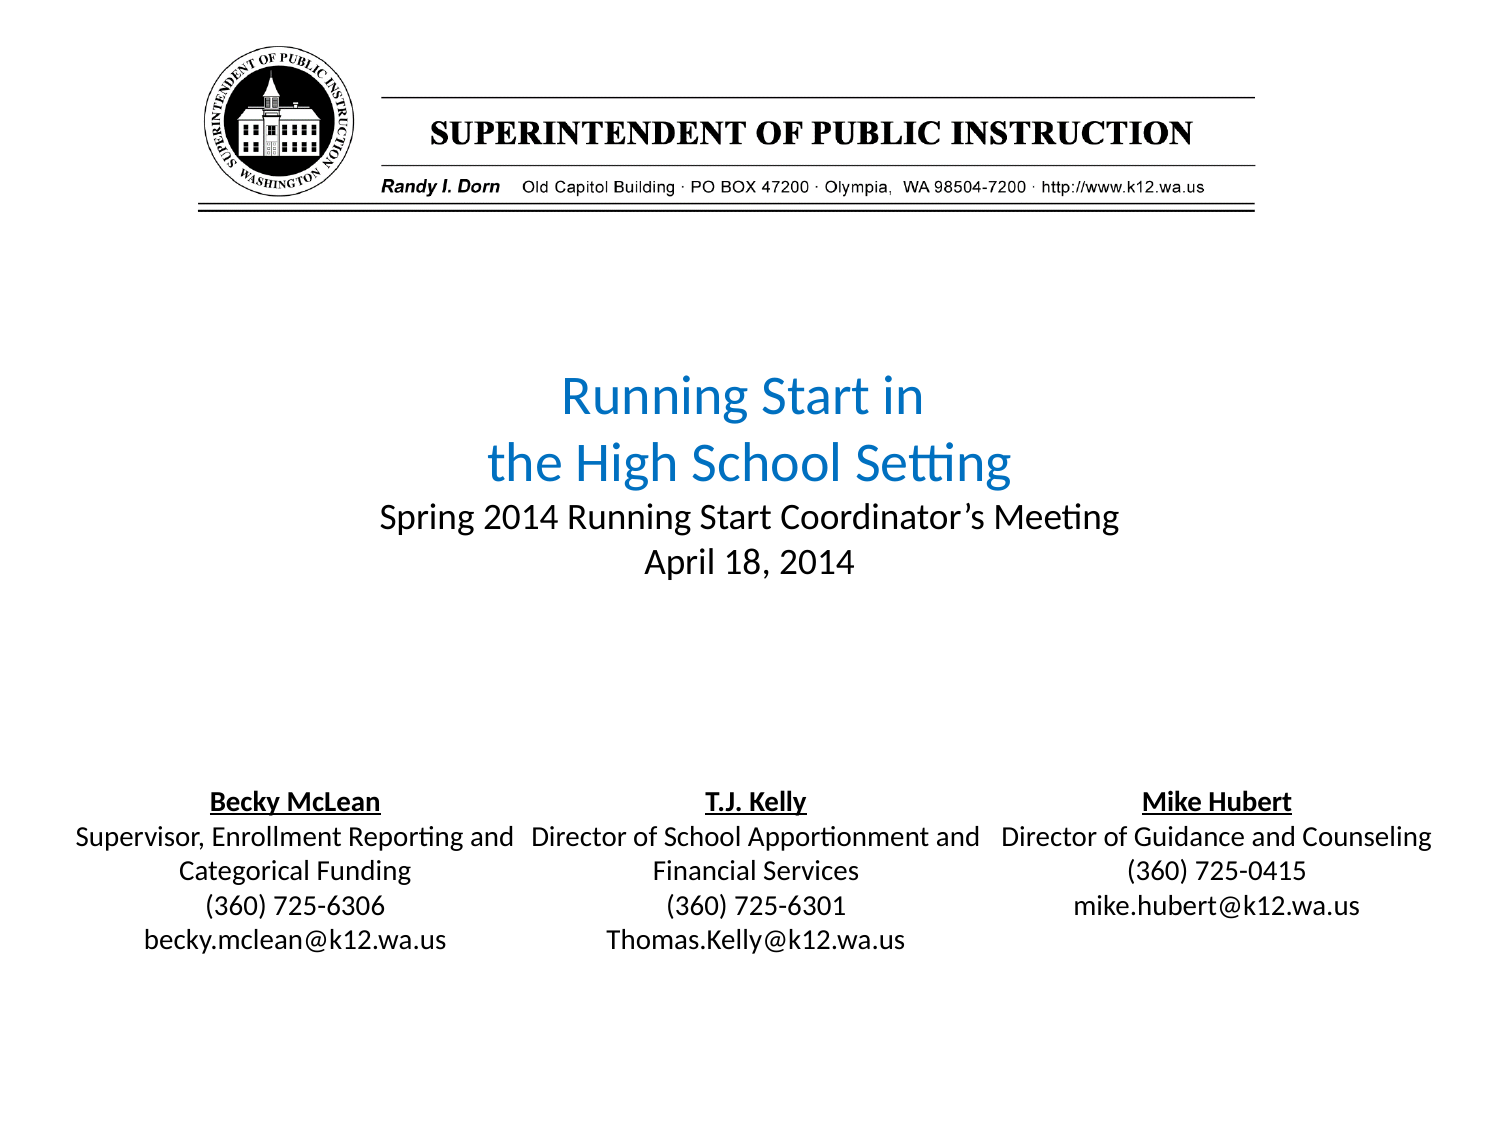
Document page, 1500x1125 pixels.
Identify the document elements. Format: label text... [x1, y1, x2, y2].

picture [163, 12, 1288, 244]
title Running Start in the High School Setting Spring 2014 Running Start Coordinator’s Meeting April 18, 2014 [112, 349, 1388, 591]
subtitle Becky McLean Supervisor, Enrollment Reporting and Categorical Funding (360) 725-6306 becky.mclean@k12.wa.us T.J. Kelly Director of School Apportionment and Financial Services (360) 725-6301 Thomas.Kelly@k12.wa.us Mike Hubert Director of Guidance and Counseling (360) 725-0415 mike.hubert@k12.wa.us [50, 774, 1463, 1000]
